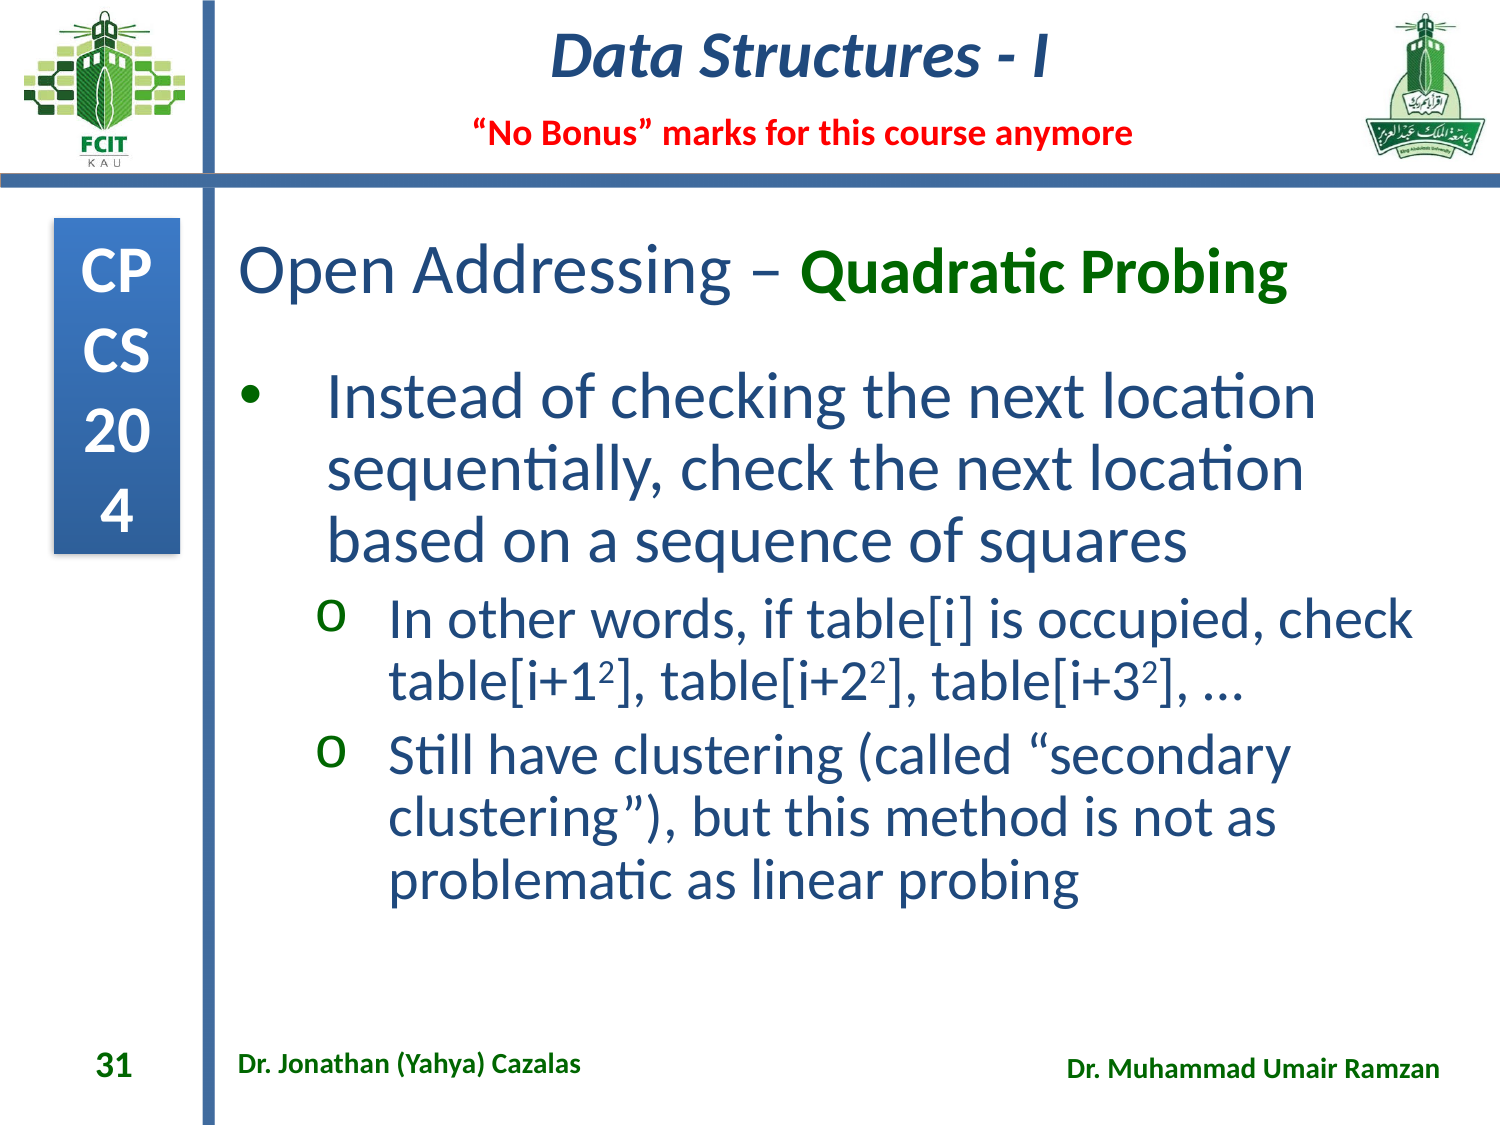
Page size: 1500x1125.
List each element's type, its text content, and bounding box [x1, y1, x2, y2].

list Instead of checking the next location sequentially, check the next location based on a sequence of squares In other words, if table[i] is occupied, check table[i+12], table[i+22], table[i+32], … Still have clustering (called “secondary clustering”), but this method is not as problematic as linear probing [223, 353, 1484, 1014]
title Open Addressing – Quadratic Probing [223, 204, 1484, 337]
picture [1361, 11, 1487, 162]
picture [24, 6, 185, 167]
slide_number 31 [35, 1032, 193, 1092]
